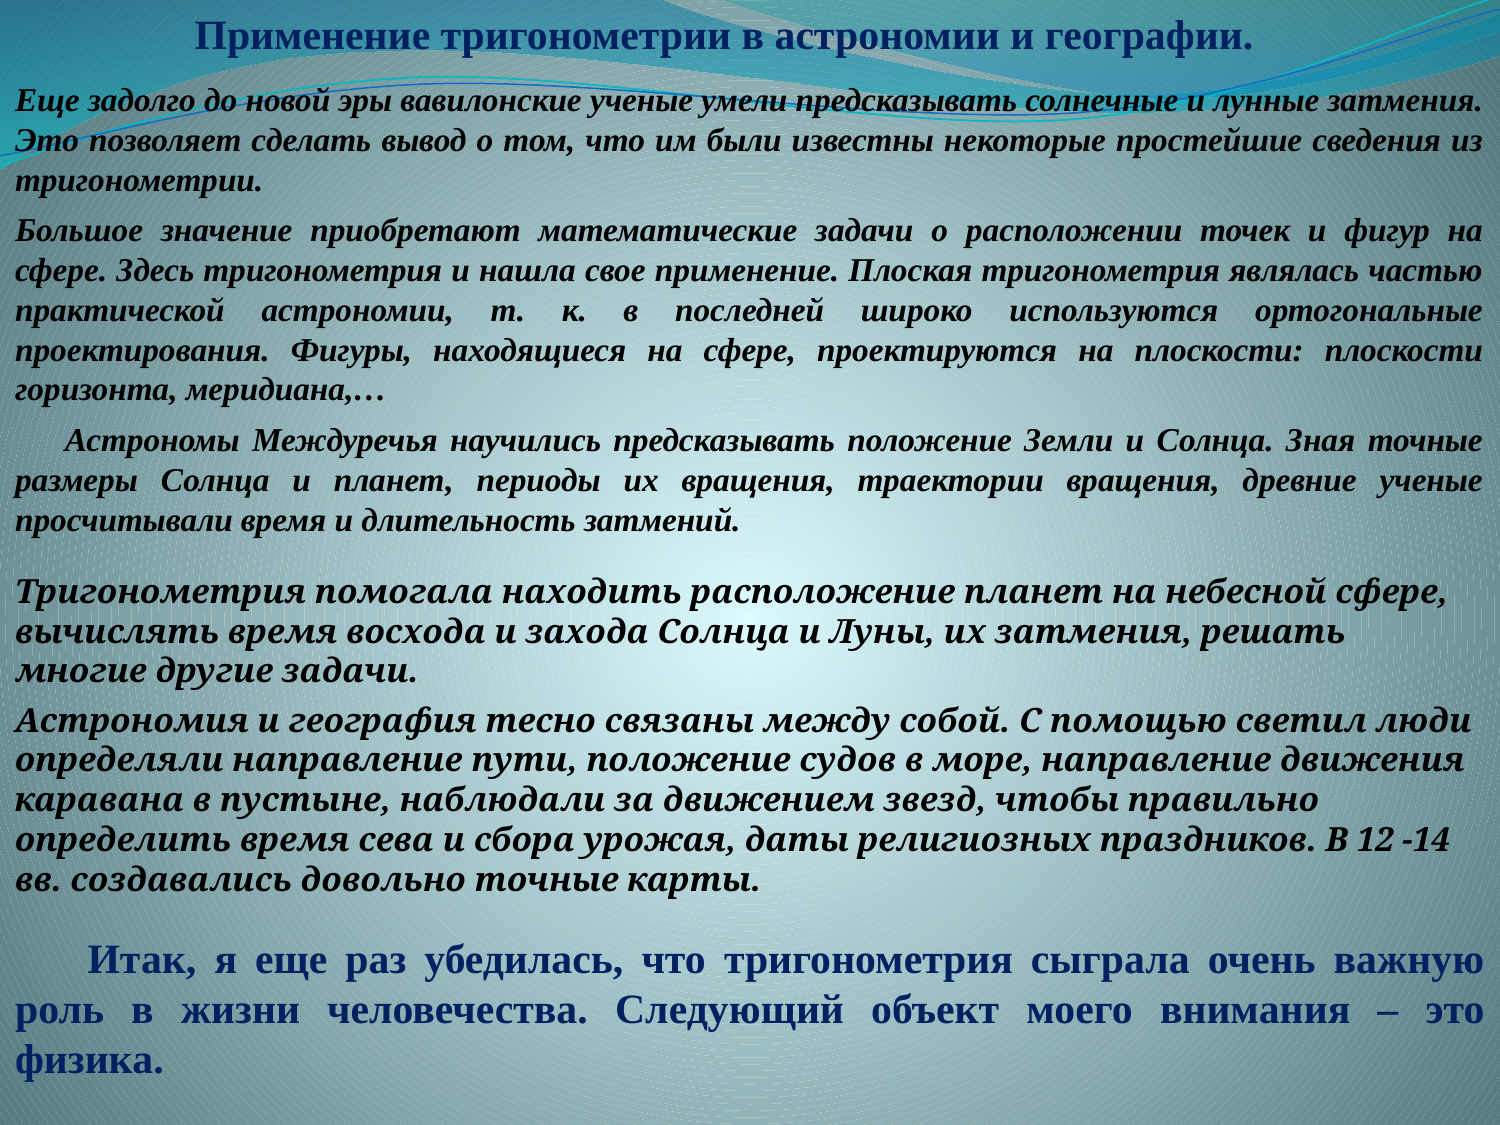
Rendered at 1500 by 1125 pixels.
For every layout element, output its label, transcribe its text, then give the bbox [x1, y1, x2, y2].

text_box Большое значение приобретают математические задачи о расположении точек и фигур на сфере. Здесь тригонометрия и нашла свое применение. Плоская тригонометрия являлась частью практической астрономии, т. к. в последней широко используются ортогональные проектирования. Фигуры, находящиеся на сфере, проектируются на плоскости: плоскости горизонта, меридиана,… [0, 200, 1500, 410]
text_box Еще задолго до новой эры вавилонские ученые умели предсказывать солнечные и лунные затмения. Это позволяет сделать вывод о том, что им были известны некоторые простейшие сведения из тригонометрии. [0, 71, 1500, 200]
text_box Астрономы Междуречья научились предсказывать положение Земли и Солнца. Зная точные размеры Солнца и планет, периоды их вращения, траектории вращения, древние ученые просчитывали время и длительность затмений. [0, 410, 1500, 546]
text_box Итак, я еще раз убедилась, что тригонометрия сыграла очень важную роль в жизни человечества. Следующий объект моего внимания – это физика. [0, 924, 1500, 1090]
text_box Применение тригонометрии в астрономии и географии. [179, 0, 1269, 66]
text_box Тригонометрия помогала находить расположение планет на небесной сфере, вычислять время восхода и захода Солнца и Луны, их затмения, решать многие другие задачи. [0, 562, 1500, 691]
text_box Астрономия и география тесно связаны между собой. С помощью светил люди определяли направление пути, положение судов в море, направление движения каравана в пустыне, наблюдали за движением звезд, чтобы правильно определить время сева и сбора урожая, даты религиозных праздников. В 12 -14 вв. создавались довольно точные карты. [0, 691, 1500, 906]
